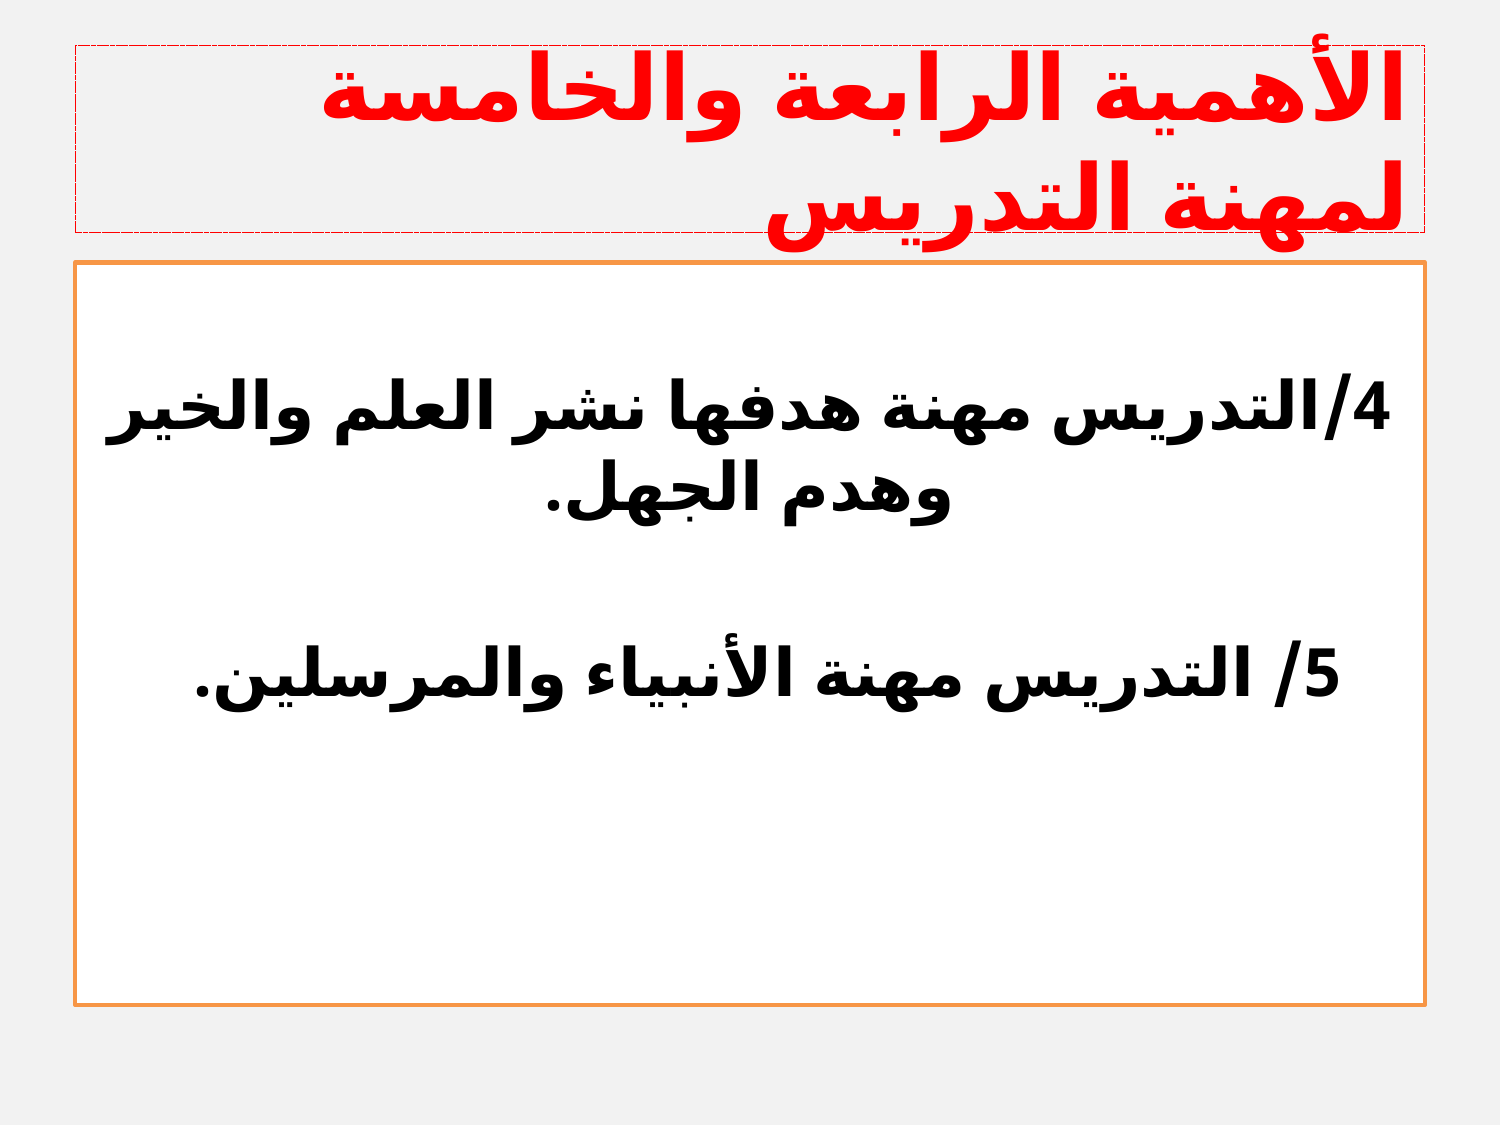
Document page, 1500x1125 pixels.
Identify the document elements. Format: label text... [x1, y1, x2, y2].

list 4/التدريس مهنة هدفها نشر العلم والخير وهدم الجهل. 5/ التدريس مهنة الأنبياء والمرسلين. [73, 260, 1427, 1007]
title الأهمية الرابعة والخامسة لمهنة التدريس [75, 45, 1425, 233]
